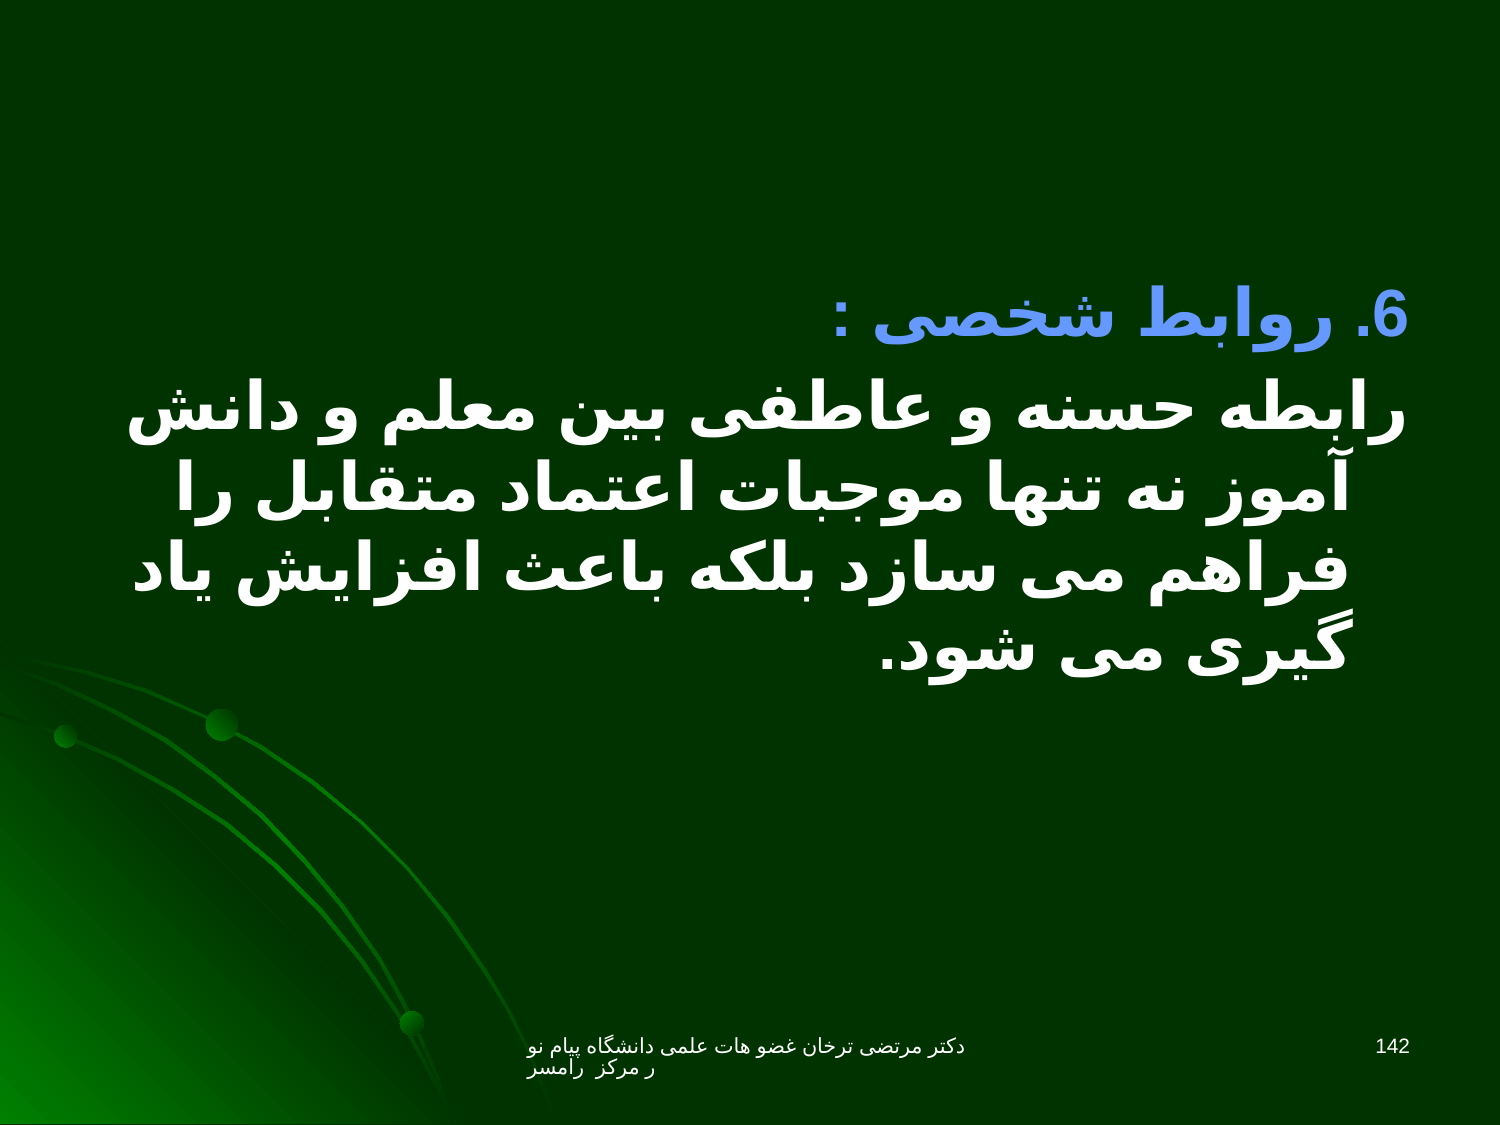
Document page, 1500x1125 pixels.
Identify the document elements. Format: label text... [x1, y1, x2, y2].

footer دکتر مرتضی ترخان غضو هات علمی دانشگاه پیام نور مرکز رامسر [512, 1024, 988, 1101]
slide_number 142 [1074, 1024, 1426, 1101]
list 6. روابط شخصی : رابطه حسنه و عاطفی بین معلم و دانش آموز نه تنها موجبات اعتماد متقابل را فراهم می سازد بلکه باعث افزایش یاد گیری می شود. [74, 262, 1426, 1006]
